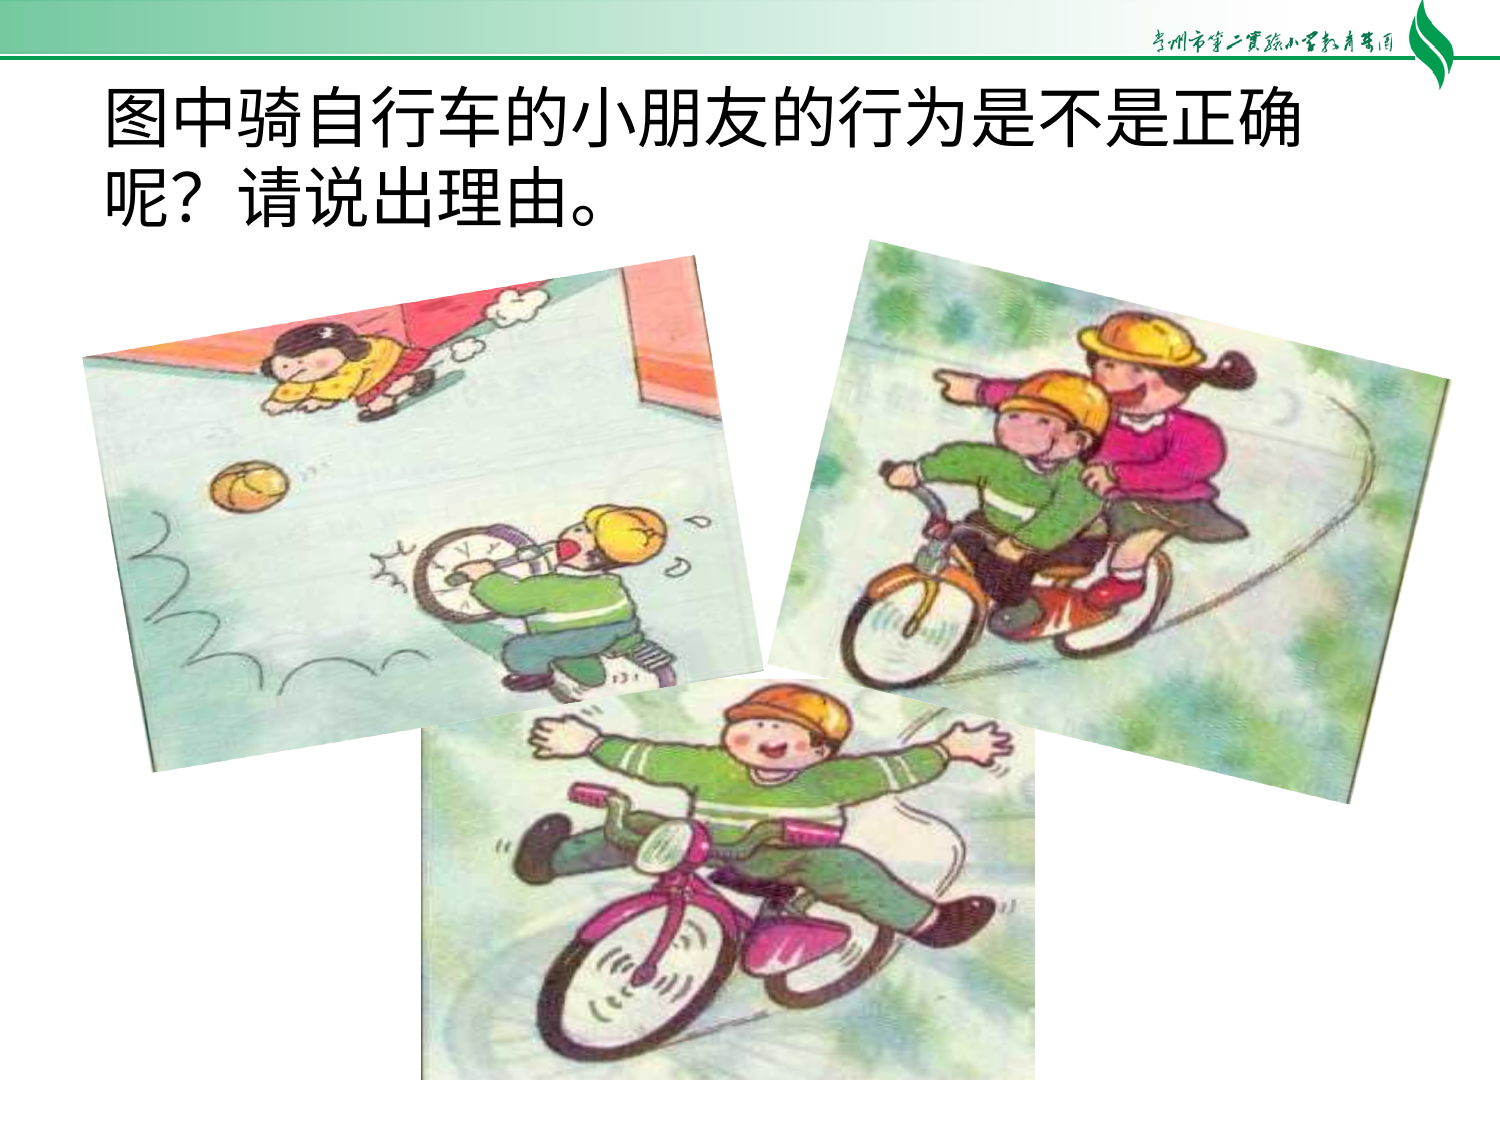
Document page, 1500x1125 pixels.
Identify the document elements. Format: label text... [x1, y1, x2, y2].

text_box 图中骑自行车的小朋友的行为是不是正确呢？请说出理由。 [88, 31, 1414, 281]
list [111, 302, 734, 725]
picture [0, 0, 1500, 1125]
